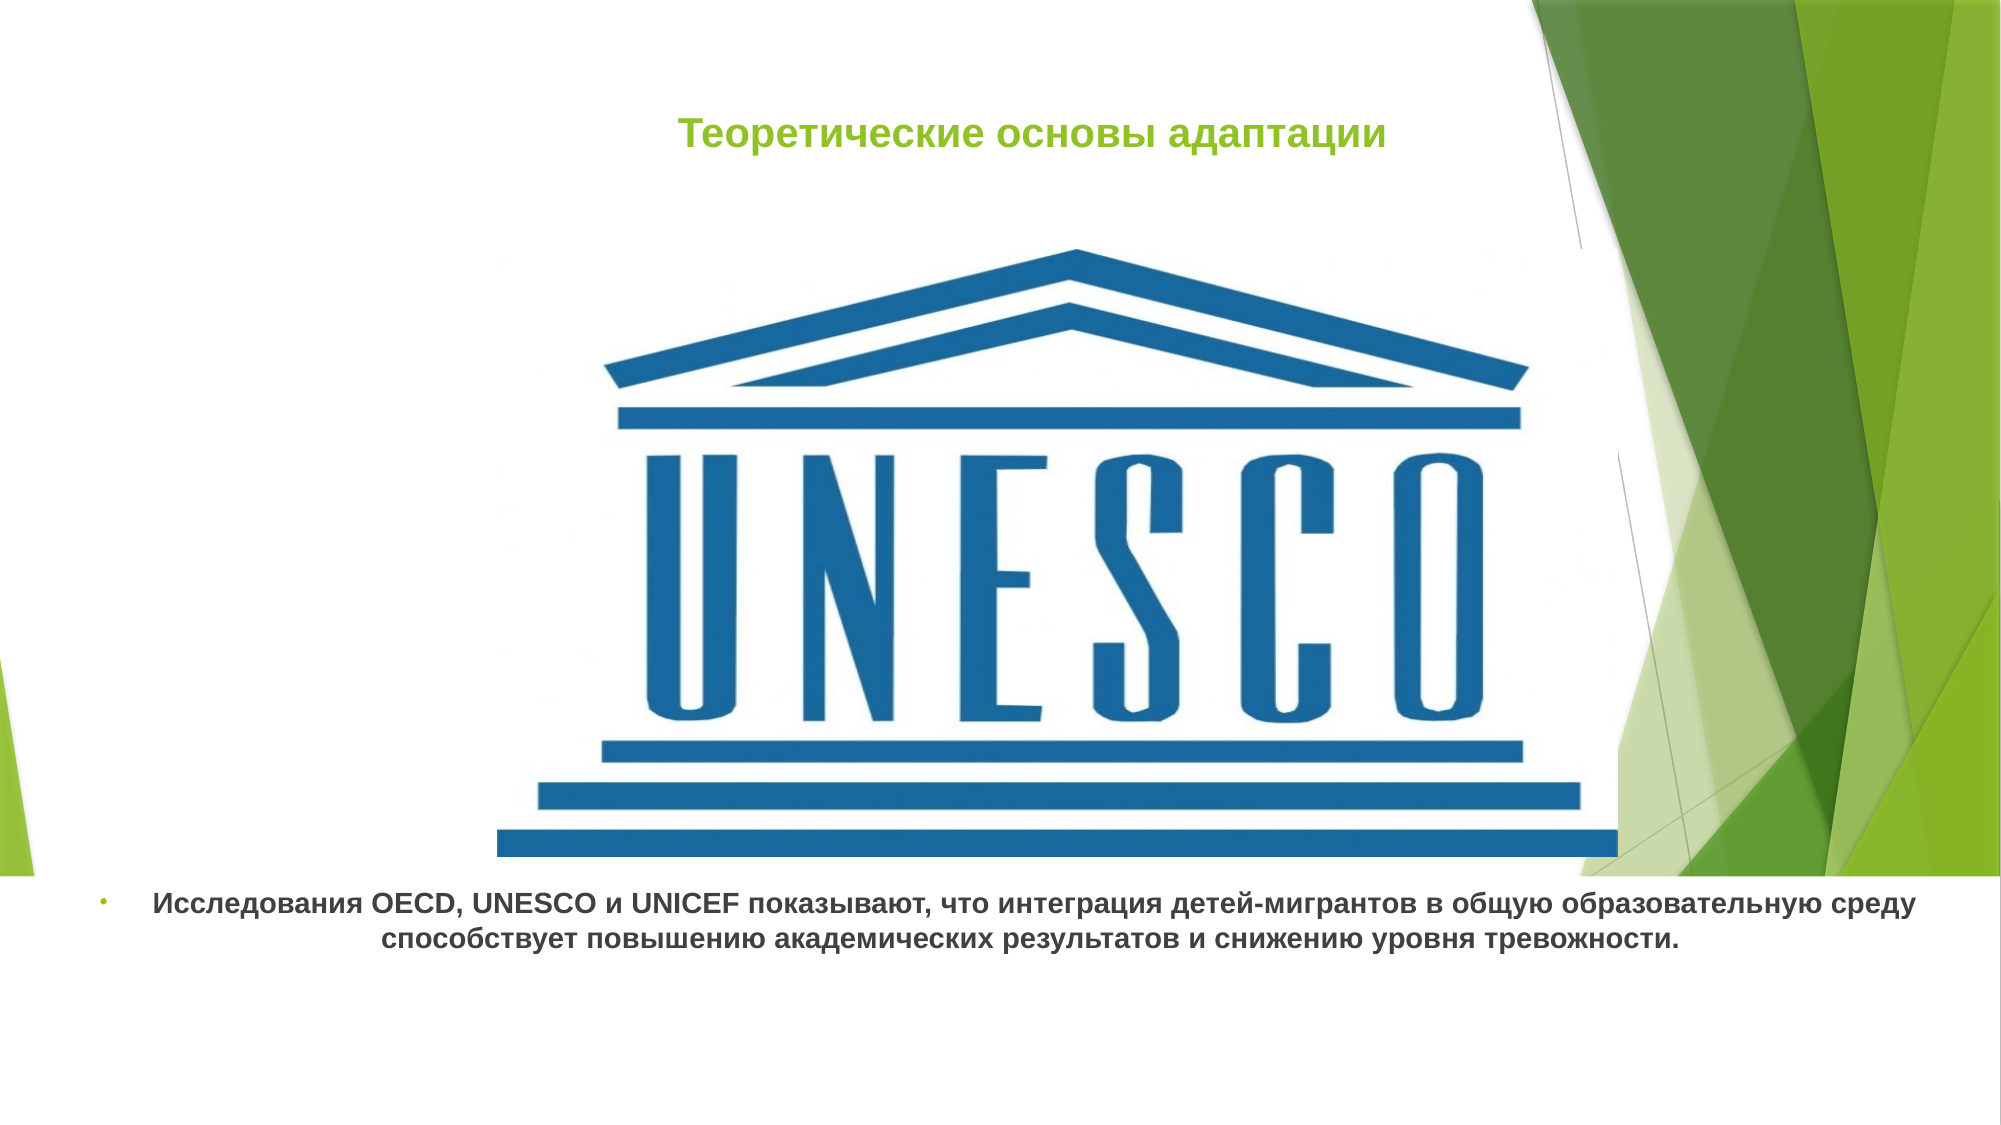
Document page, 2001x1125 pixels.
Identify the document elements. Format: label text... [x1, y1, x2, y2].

picture [496, 249, 1618, 858]
title Теоретические основы адаптации [161, 39, 1904, 164]
list Исследования OECD, UNESCO и UNICEF показывают, что интеграция детей-мигрантов в общую образовательную среду способствует повышению академических результатов и снижению уровня тревожности. [0, 876, 2000, 1125]
